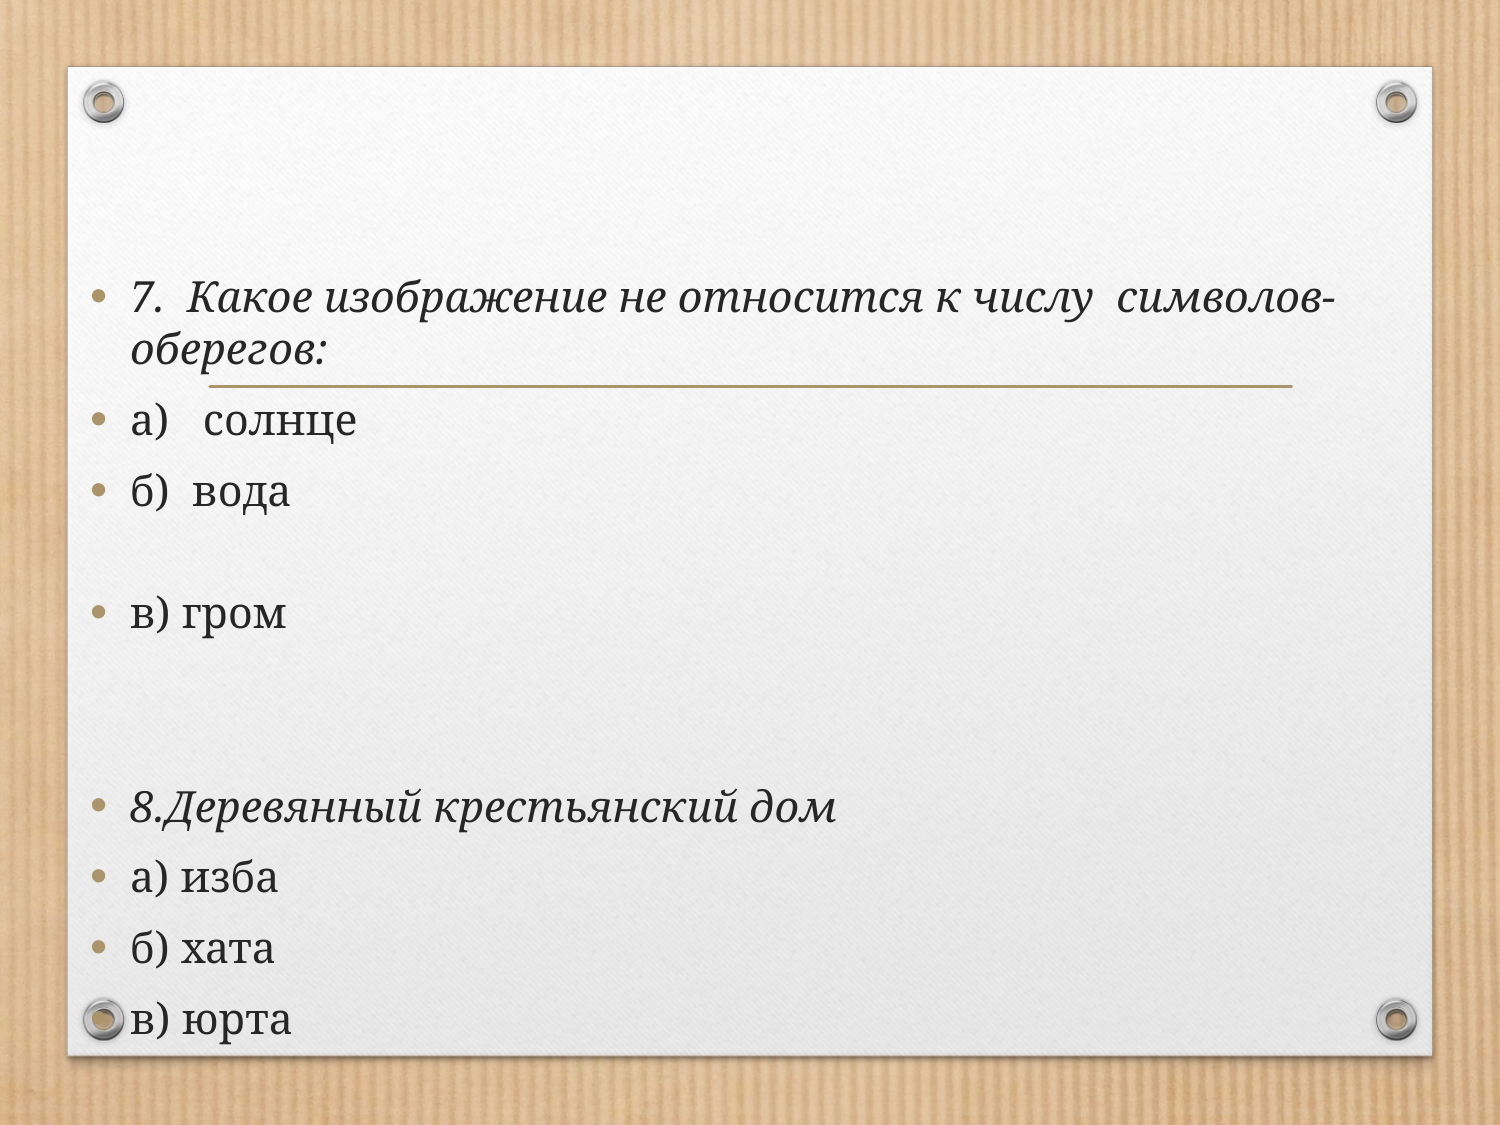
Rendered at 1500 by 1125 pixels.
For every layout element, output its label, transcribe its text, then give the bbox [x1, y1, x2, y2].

picture [0, 0, 1500, 1125]
list 7. Какое изображение не относится к числу символов-оберегов: а) солнце б) вода в) гром 8.Деревянный крестьянский дом а) изба б) хата в) юрта [75, 262, 1425, 1059]
